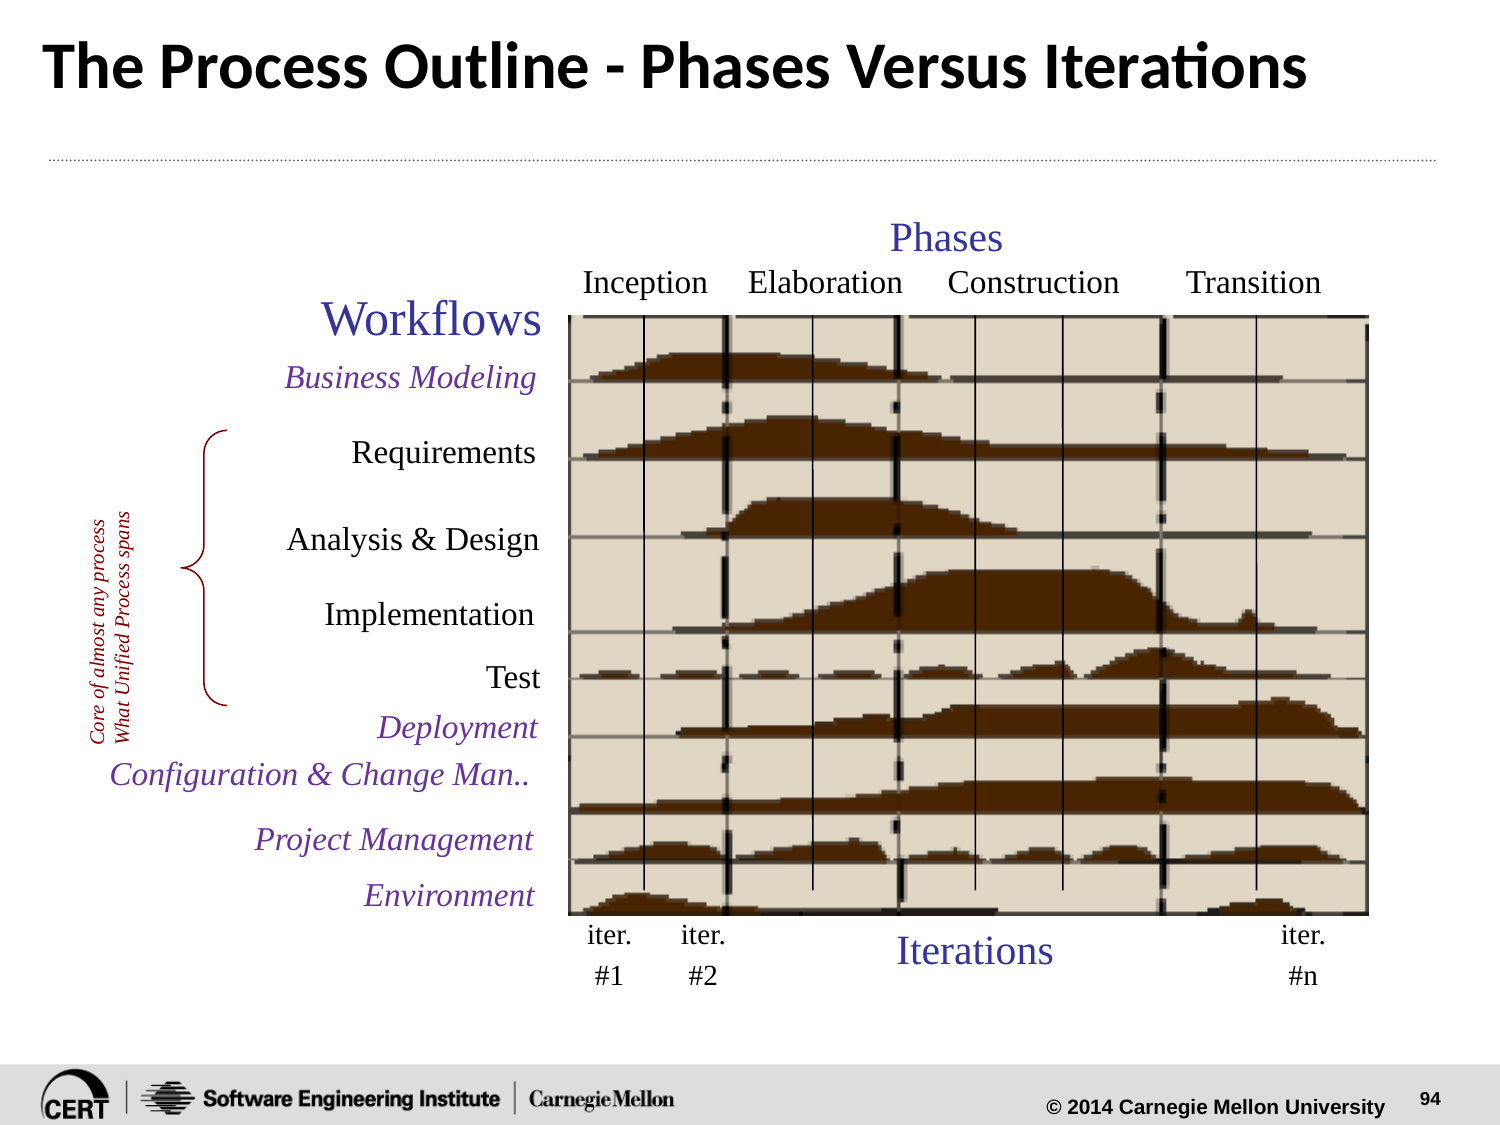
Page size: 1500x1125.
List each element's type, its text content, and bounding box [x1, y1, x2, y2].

picture [24, 1065, 688, 1125]
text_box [86, 202, 1370, 1001]
title The Process Outline - Phases Versus Iterations [42, 37, 1434, 155]
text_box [75, 285, 228, 761]
